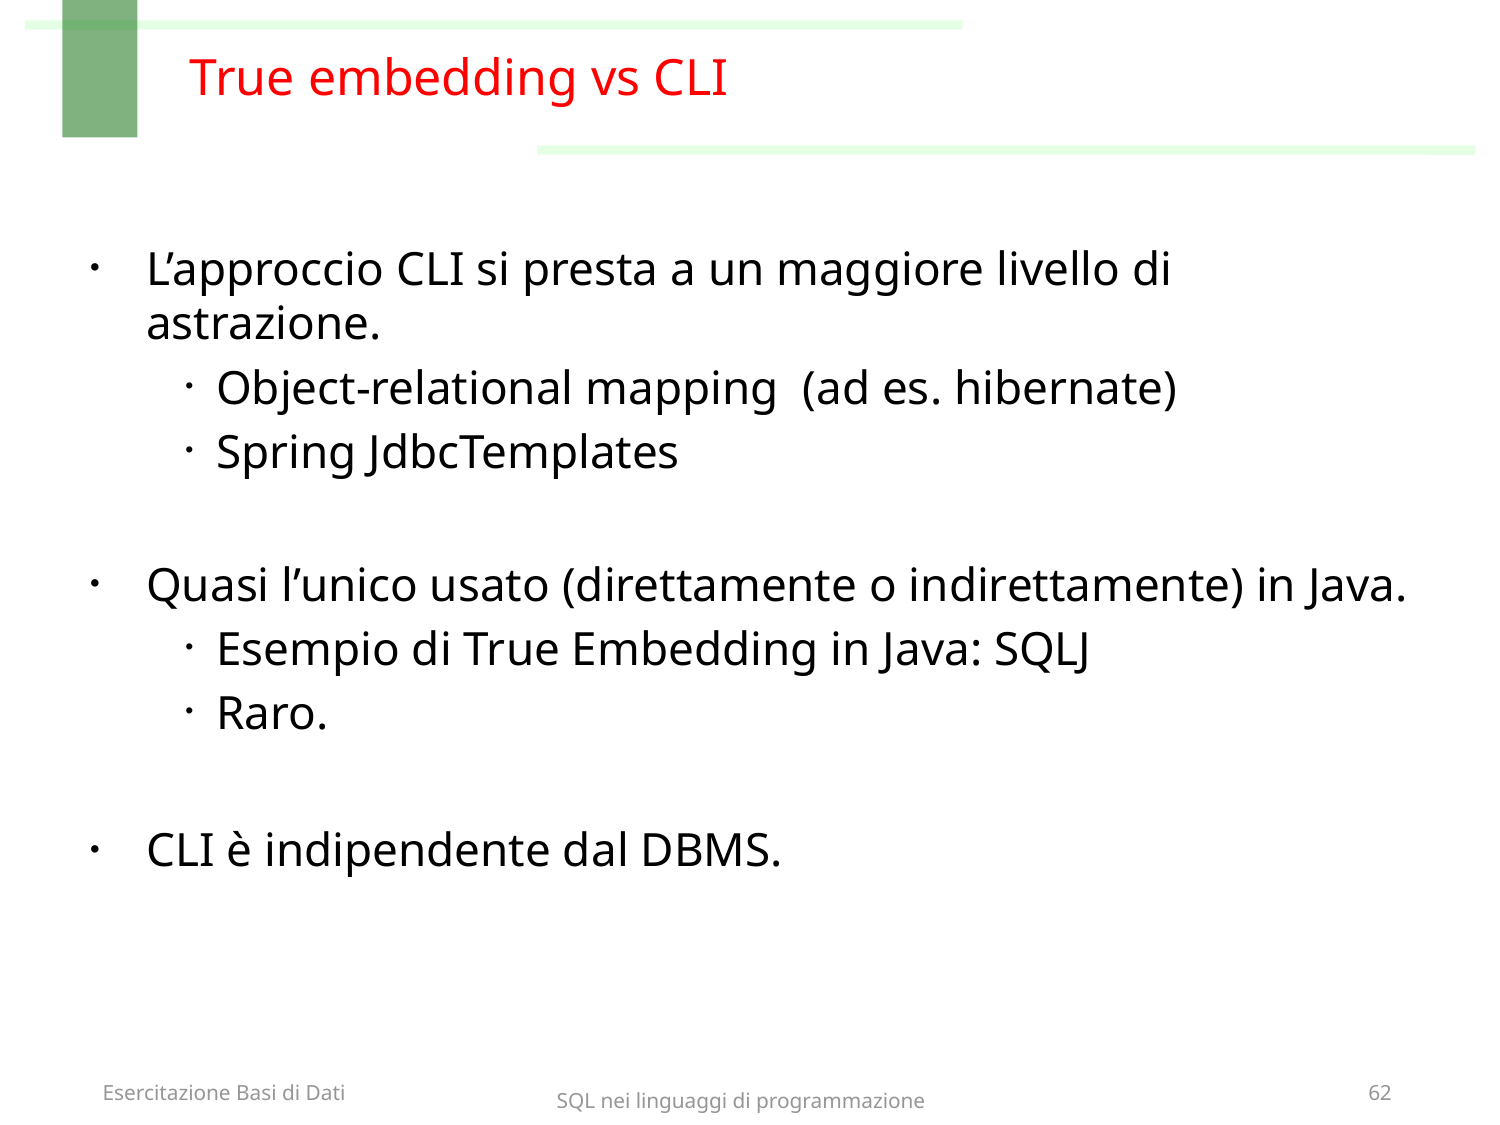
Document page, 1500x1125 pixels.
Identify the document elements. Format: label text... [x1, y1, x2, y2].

title True embedding vs CLI [174, 24, 1425, 125]
list L’approccio CLI si presta a un maggiore livello di astrazione. Object-relational mapping (ad es. hibernate) Spring JdbcTemplates Quasi l’unico usato (direttamente o indirettamente) in Java. Esempio di True Embedding in Java: SQLJ Raro. CLI è indipendente dal DBMS. [75, 231, 1425, 857]
footer SQL nei linguaggi di programmazione [425, 1082, 1057, 1120]
